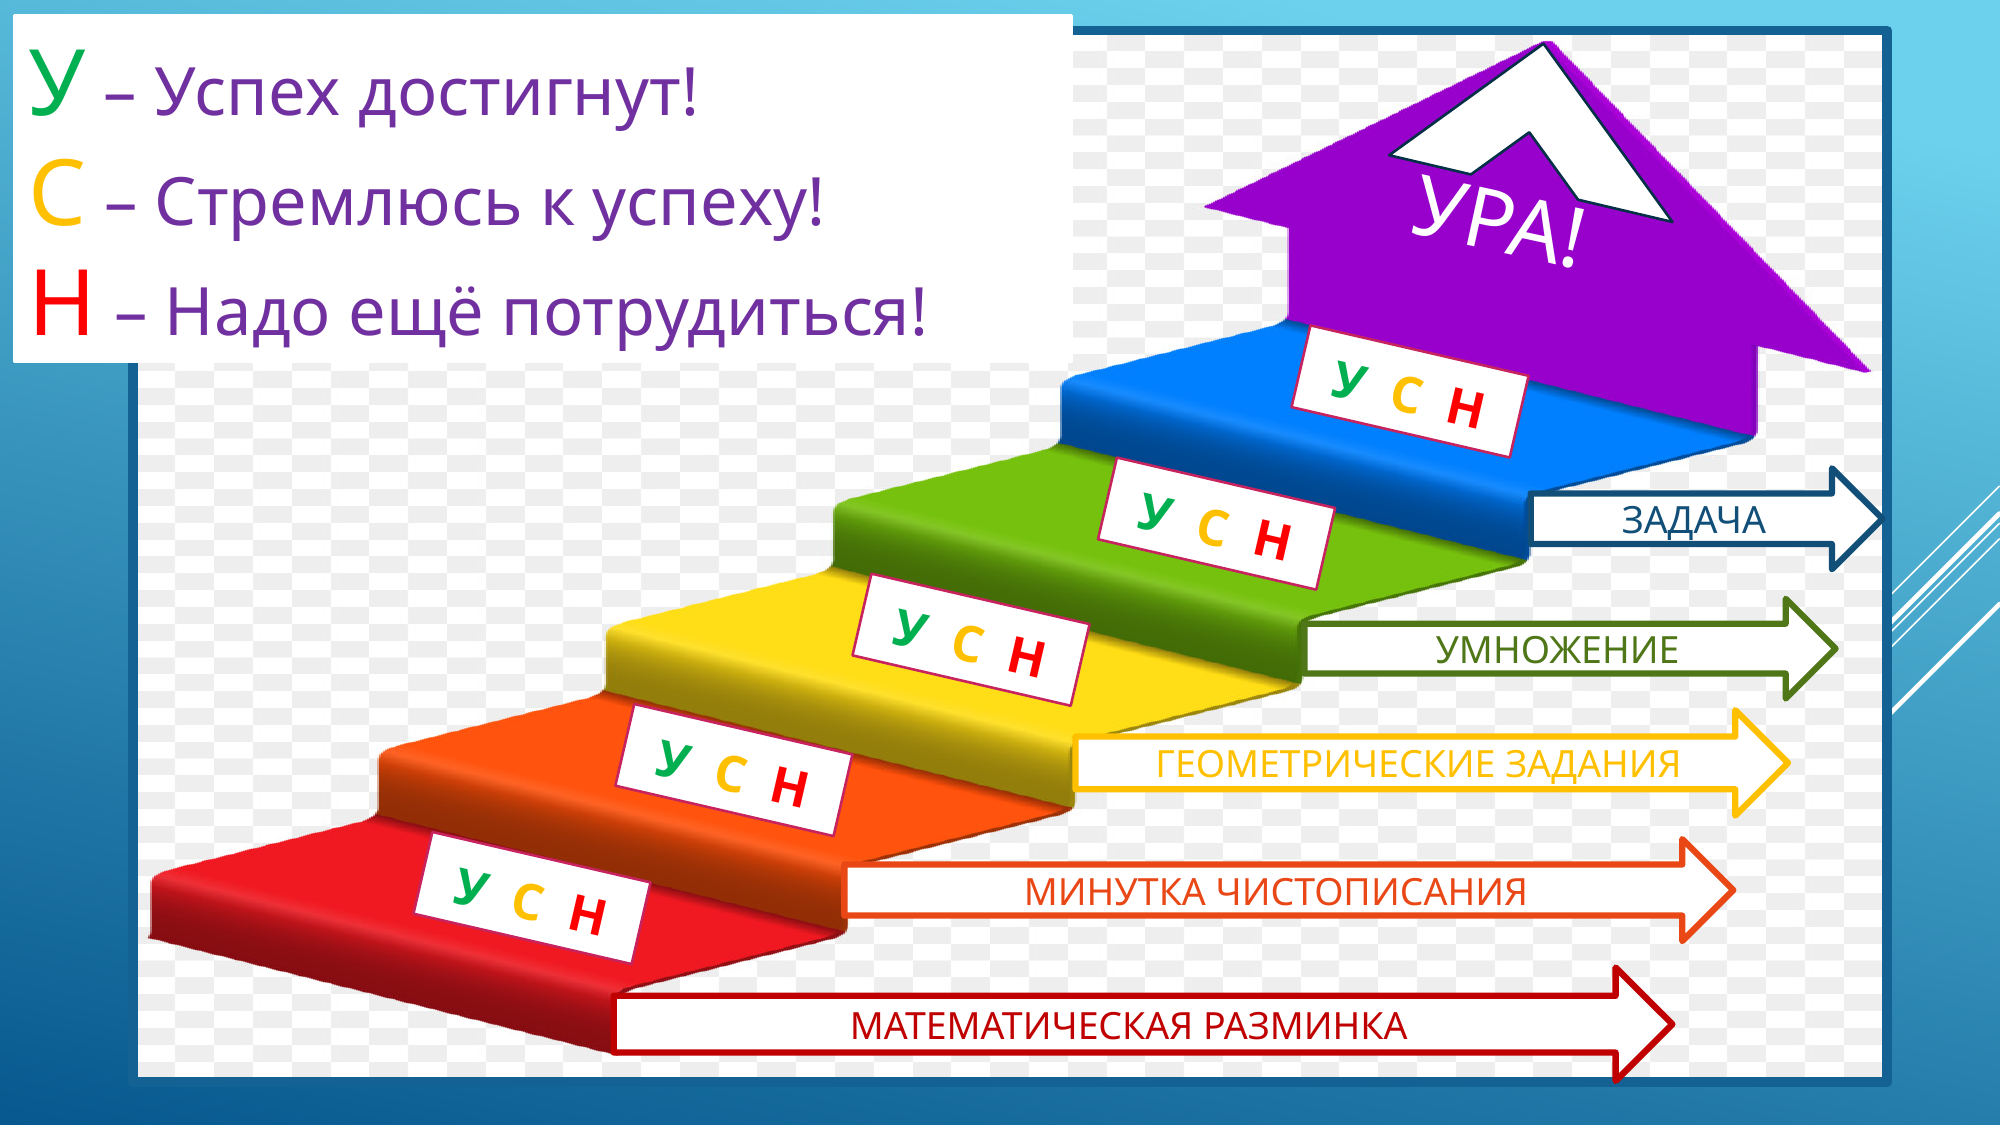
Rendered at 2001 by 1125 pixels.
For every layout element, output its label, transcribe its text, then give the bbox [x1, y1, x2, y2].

text_box У – Успех достигнут! С – Стремлюсь к успеху! Н – Надо ещё потрудиться! [13, 14, 1073, 363]
picture [137, 34, 1883, 1078]
